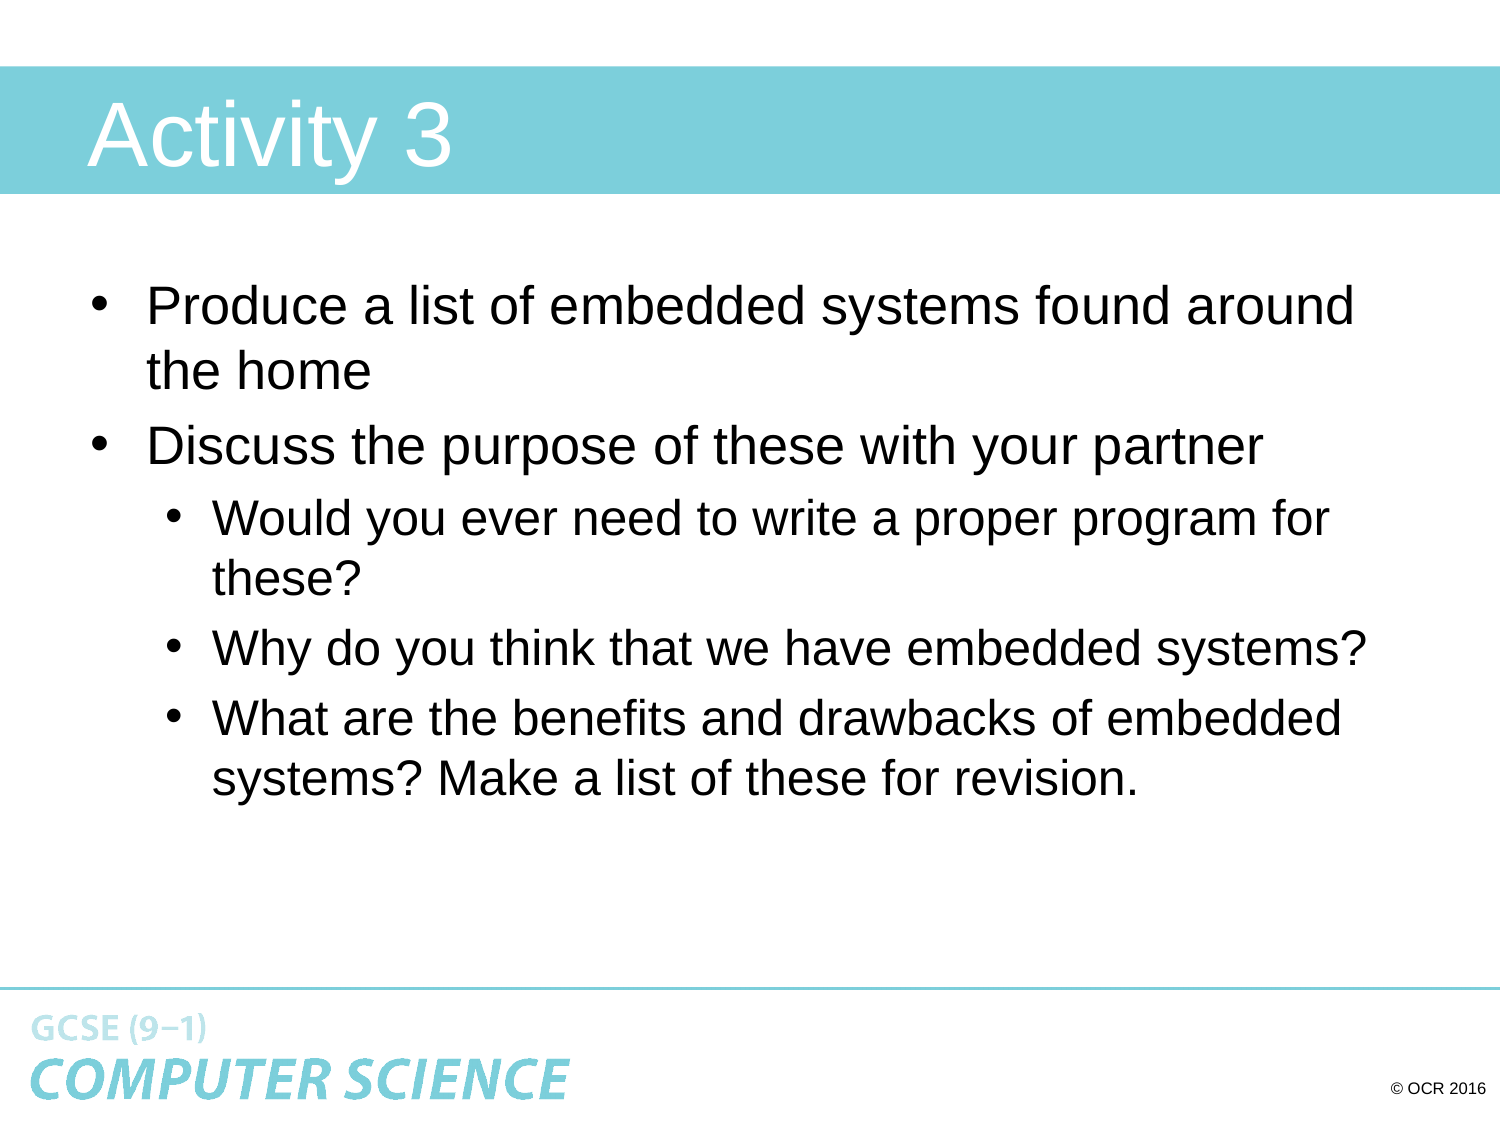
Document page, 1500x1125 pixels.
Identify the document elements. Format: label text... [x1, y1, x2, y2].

picture [0, 987, 1500, 1124]
title Activity 3 [0, 66, 1500, 194]
list Produce a list of embedded systems found around the home Discuss the purpose of these with your partner Would you ever need to write a proper program for these? Why do you think that we have embedded systems? What are the benefits and drawbacks of embedded systems? Make a list of these for revision. [75, 262, 1425, 965]
